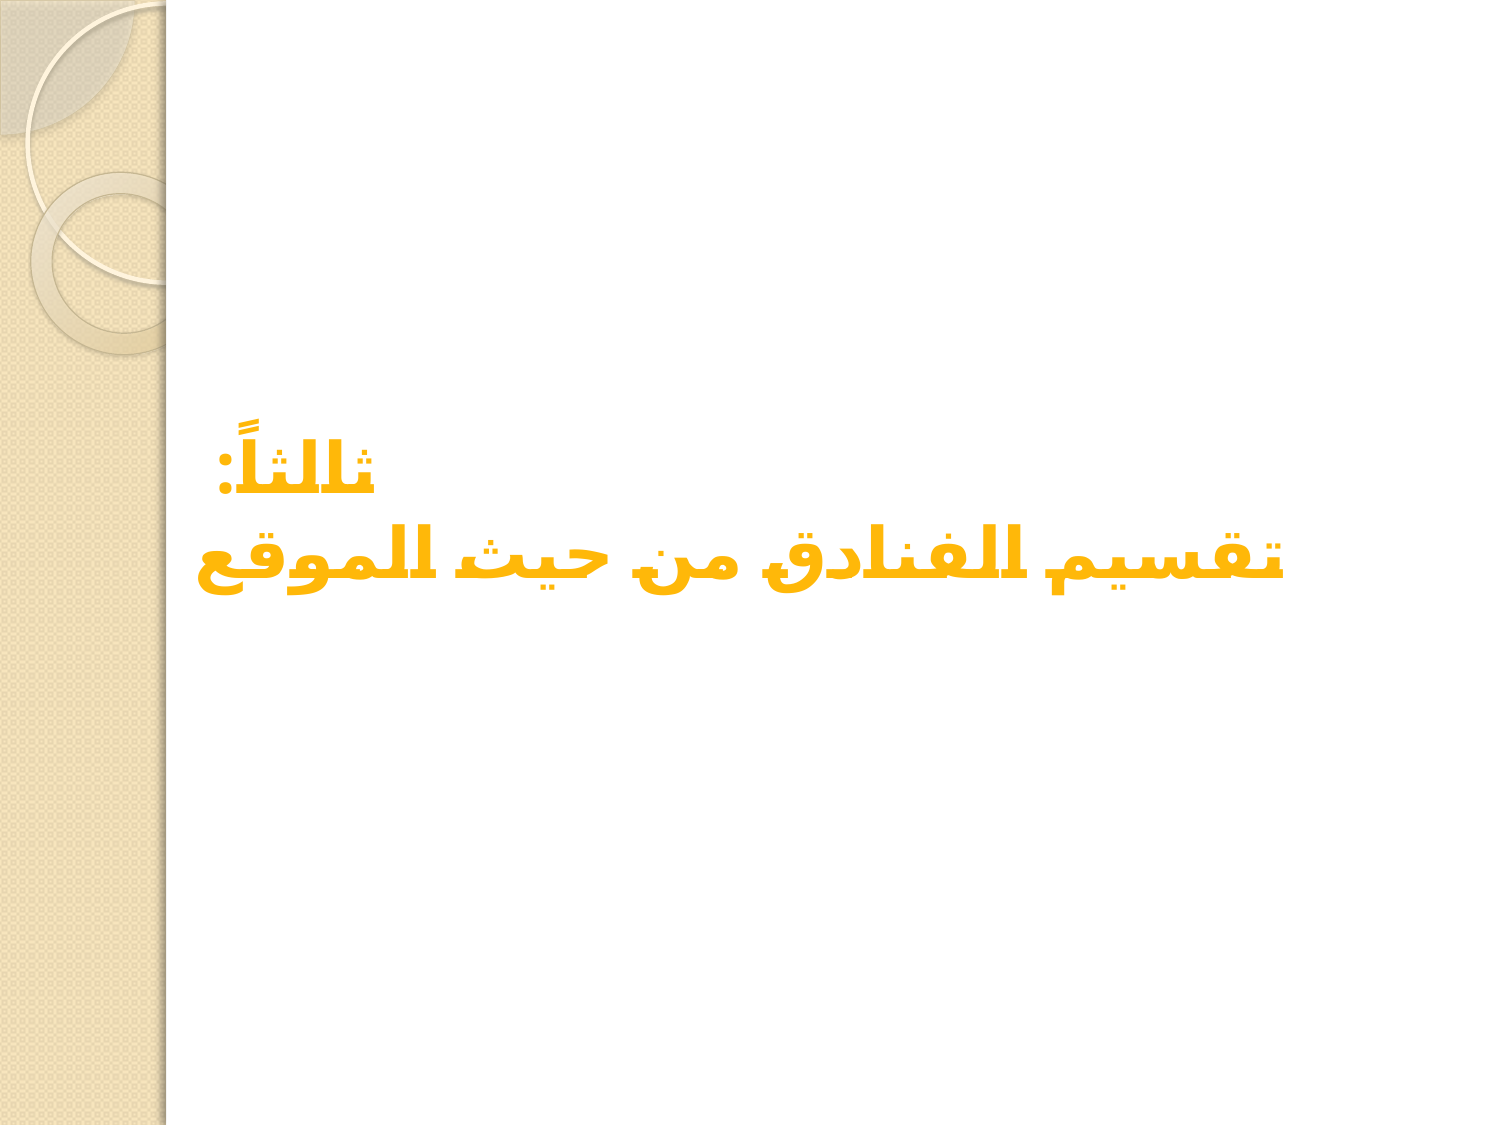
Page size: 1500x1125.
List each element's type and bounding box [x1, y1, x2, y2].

list [171, 302, 1341, 988]
